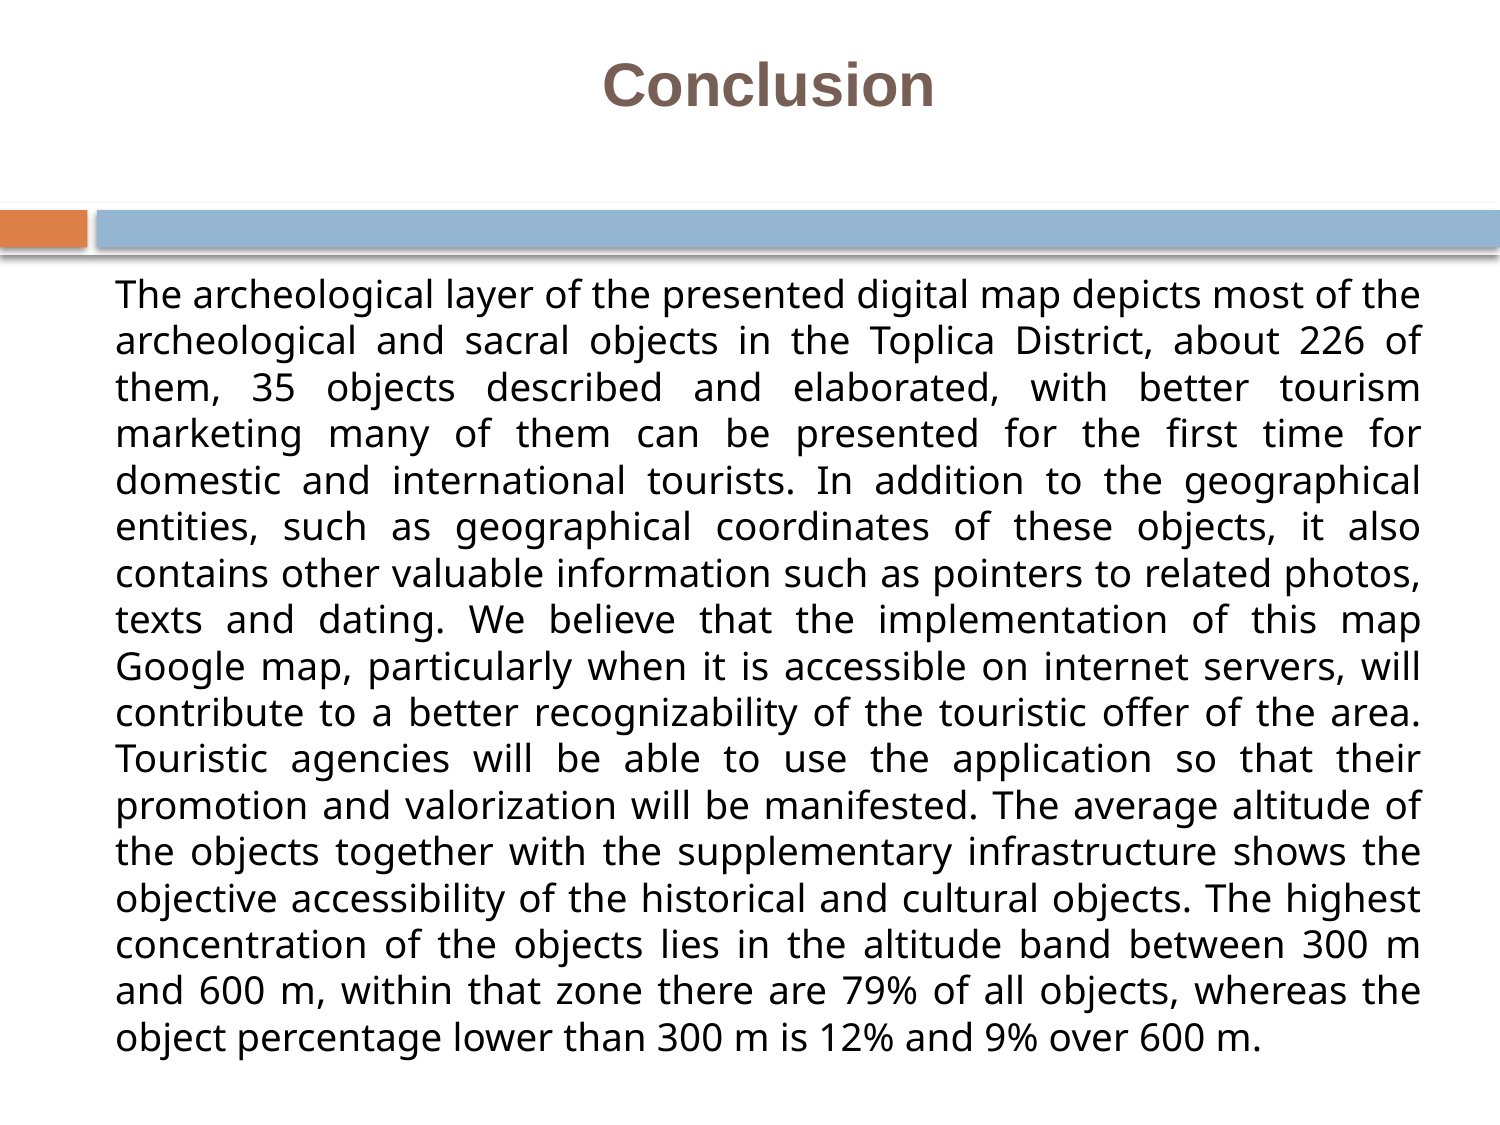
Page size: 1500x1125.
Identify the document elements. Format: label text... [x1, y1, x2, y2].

list The archeological layer of the presented digital map depicts most of the archeological and sacral objects in the Toplica District, about 226 of them, 35 objects described and elaborated, with better tourism marketing many of them can be presented for the first time for domestic and international tourists. In addition to the geographical entities, such as geographical coordinates of these objects, it also contains other valuable information such as pointers to related photos, texts and dating. We believe that the implementation of this map Google map, particularly when it is accessible on internet servers, will contribute to a better recognizability of the touristic offer of the area. Touristic agencies will be able to use the application so that their promotion and valorization will be manifested. The average altitude of the objects together with the supplementary infrastructure shows the objective accessibility of the historical and cultural objects. The highest concentration of the objects lies in the altitude band between 300 m and 600 m, within that zone there are 79% of all objects, whereas the object percentage lower than 300 m is 12% and 9% over 600 m. [100, 262, 1438, 1090]
title Conclusion [100, 37, 1438, 200]
